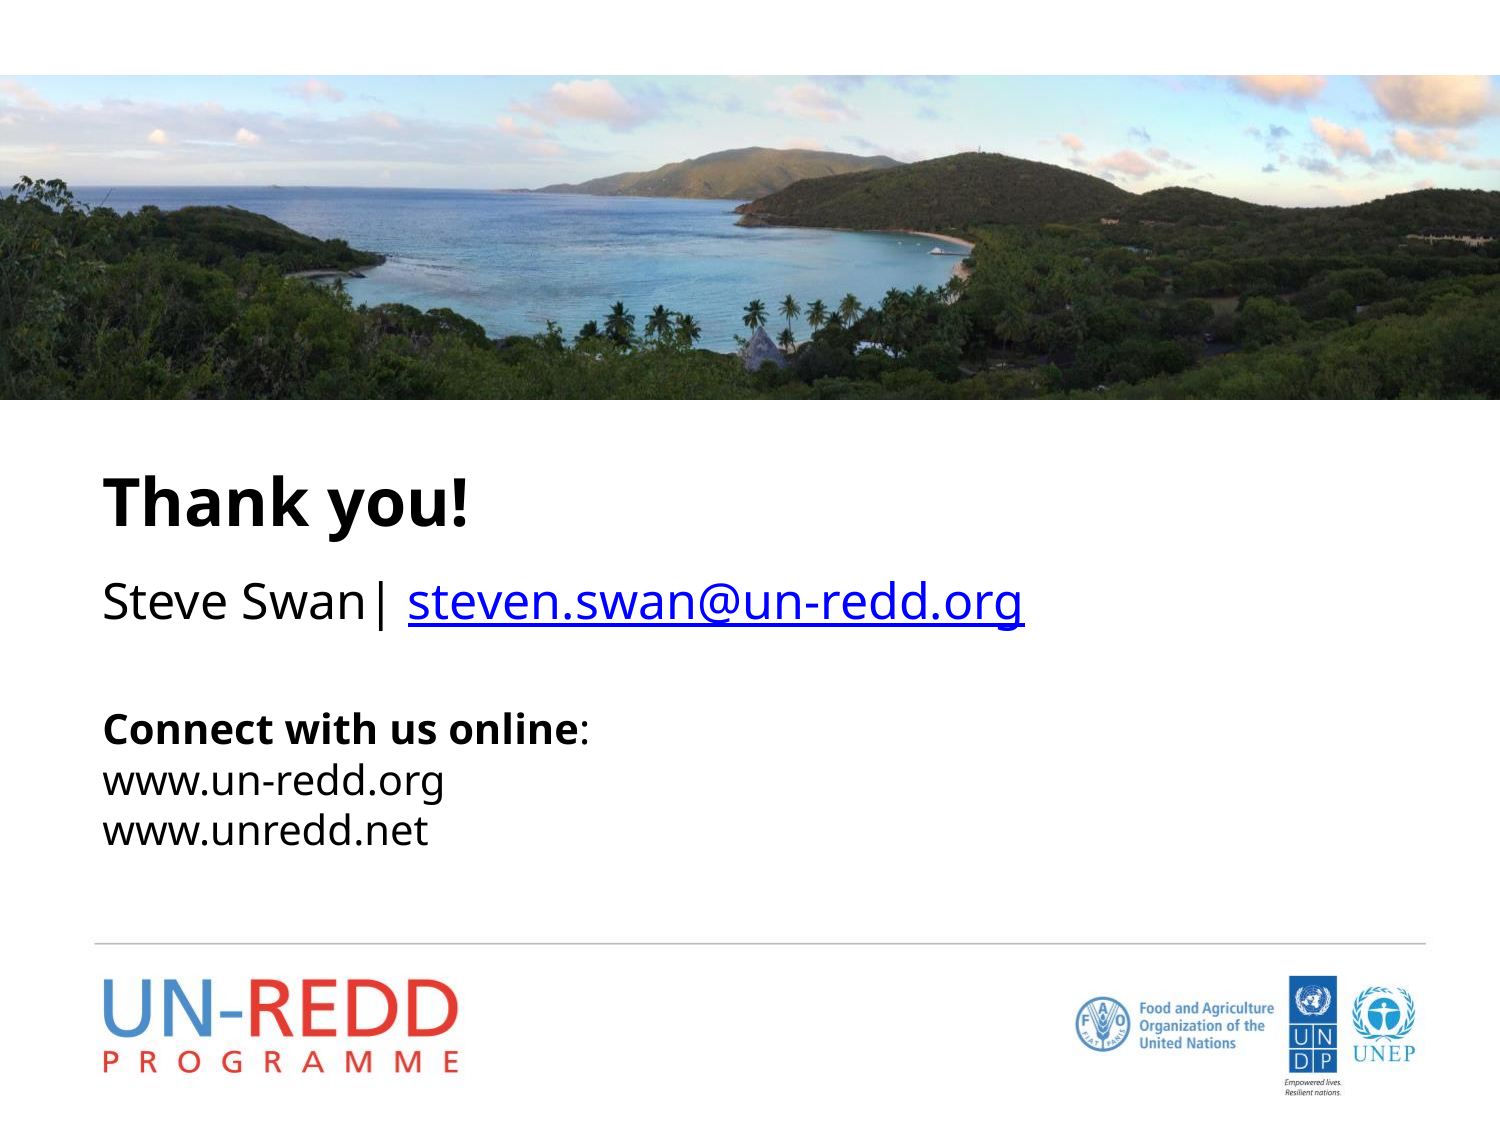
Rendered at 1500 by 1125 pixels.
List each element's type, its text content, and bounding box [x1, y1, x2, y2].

text_box Steve Swan| steven.swan@un-redd.org [87, 561, 1163, 645]
text_box Thank you! [87, 452, 825, 547]
picture [0, 0, 1500, 1125]
text_box Connect with us online: www.un-redd.org www.unredd.net [87, 695, 988, 861]
